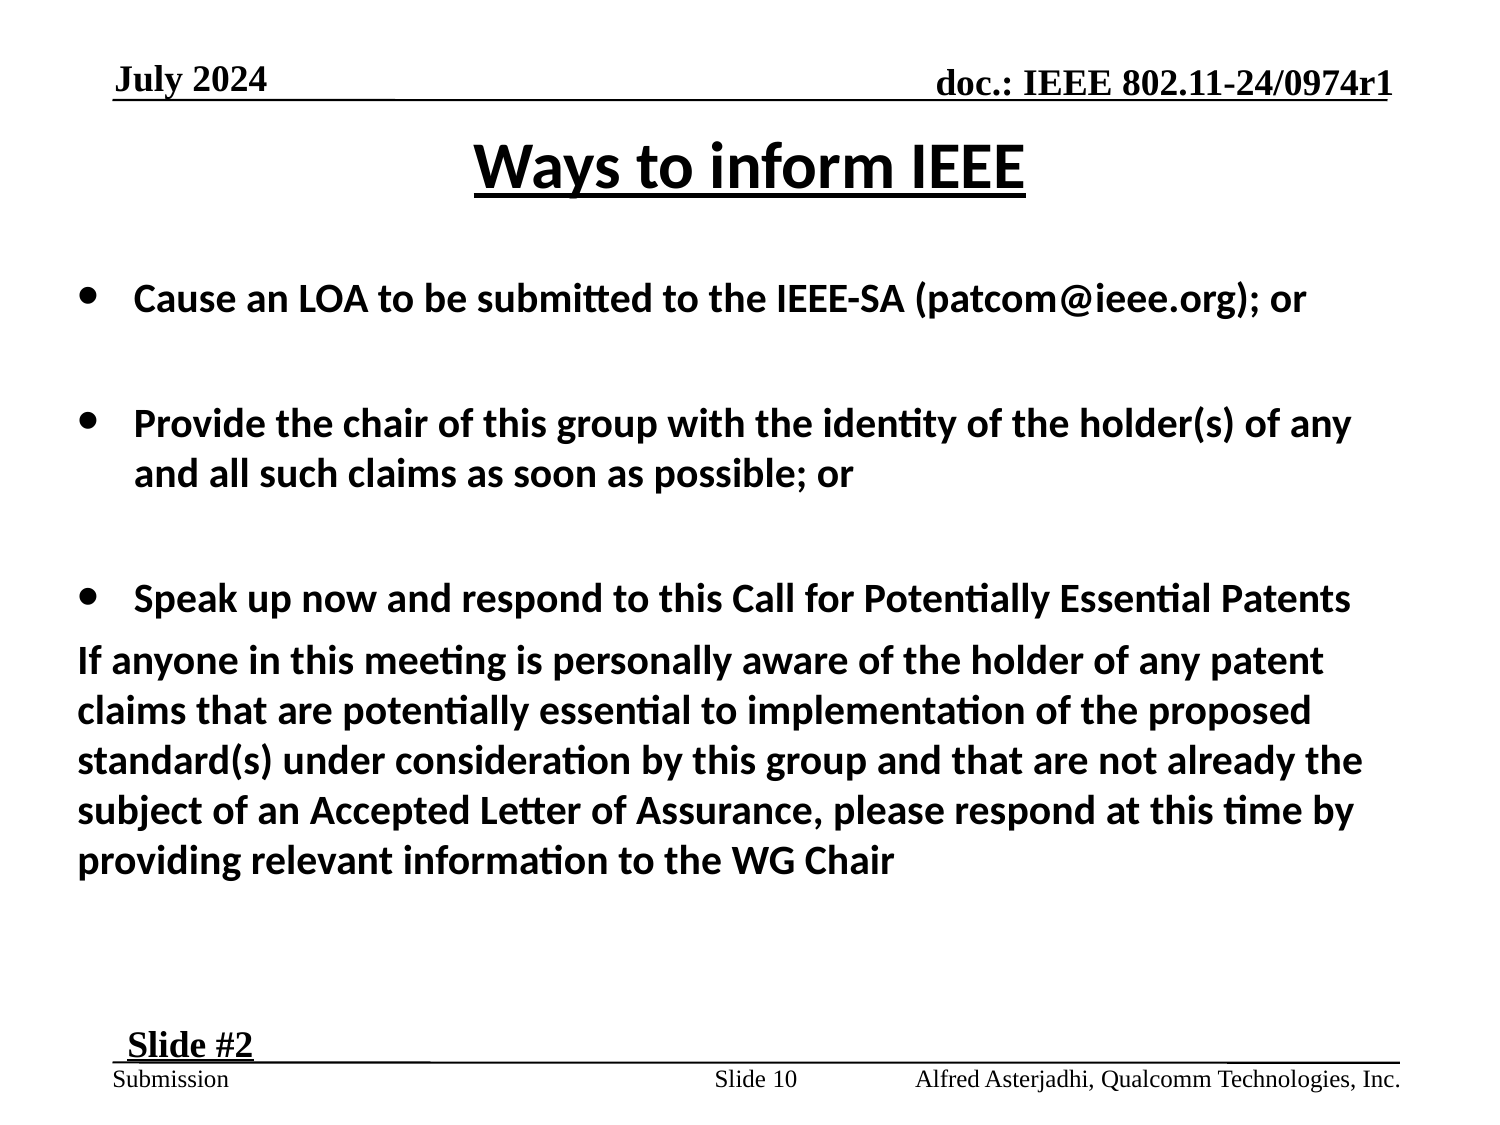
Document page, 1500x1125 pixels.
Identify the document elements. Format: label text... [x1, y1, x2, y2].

title Ways to inform IEEE [112, 74, 1388, 250]
list Cause an LOA to be submitted to the IEEE-SA (patcom@ieee.org); or Provide the chair of this group with the identity of the holder(s) of any and all such claims as soon as possible; or Speak up now and respond to this Call for Potentially Essential Patents If anyone in this meeting is personally aware of the holder of any patent claims that are potentially essential to implementation of the proposed standard(s) under consideration by this group and that are not already the subject of an Accepted Letter of Assurance, please respond at this time by providing relevant information to the WG Chair [62, 262, 1438, 938]
slide_number Slide 10 [712, 1061, 800, 1123]
text_box Slide #2 [112, 1012, 269, 1073]
footer Alfred Asterjadhi, Qualcomm Technologies, Inc. [878, 1061, 1402, 1093]
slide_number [114, 54, 493, 100]
